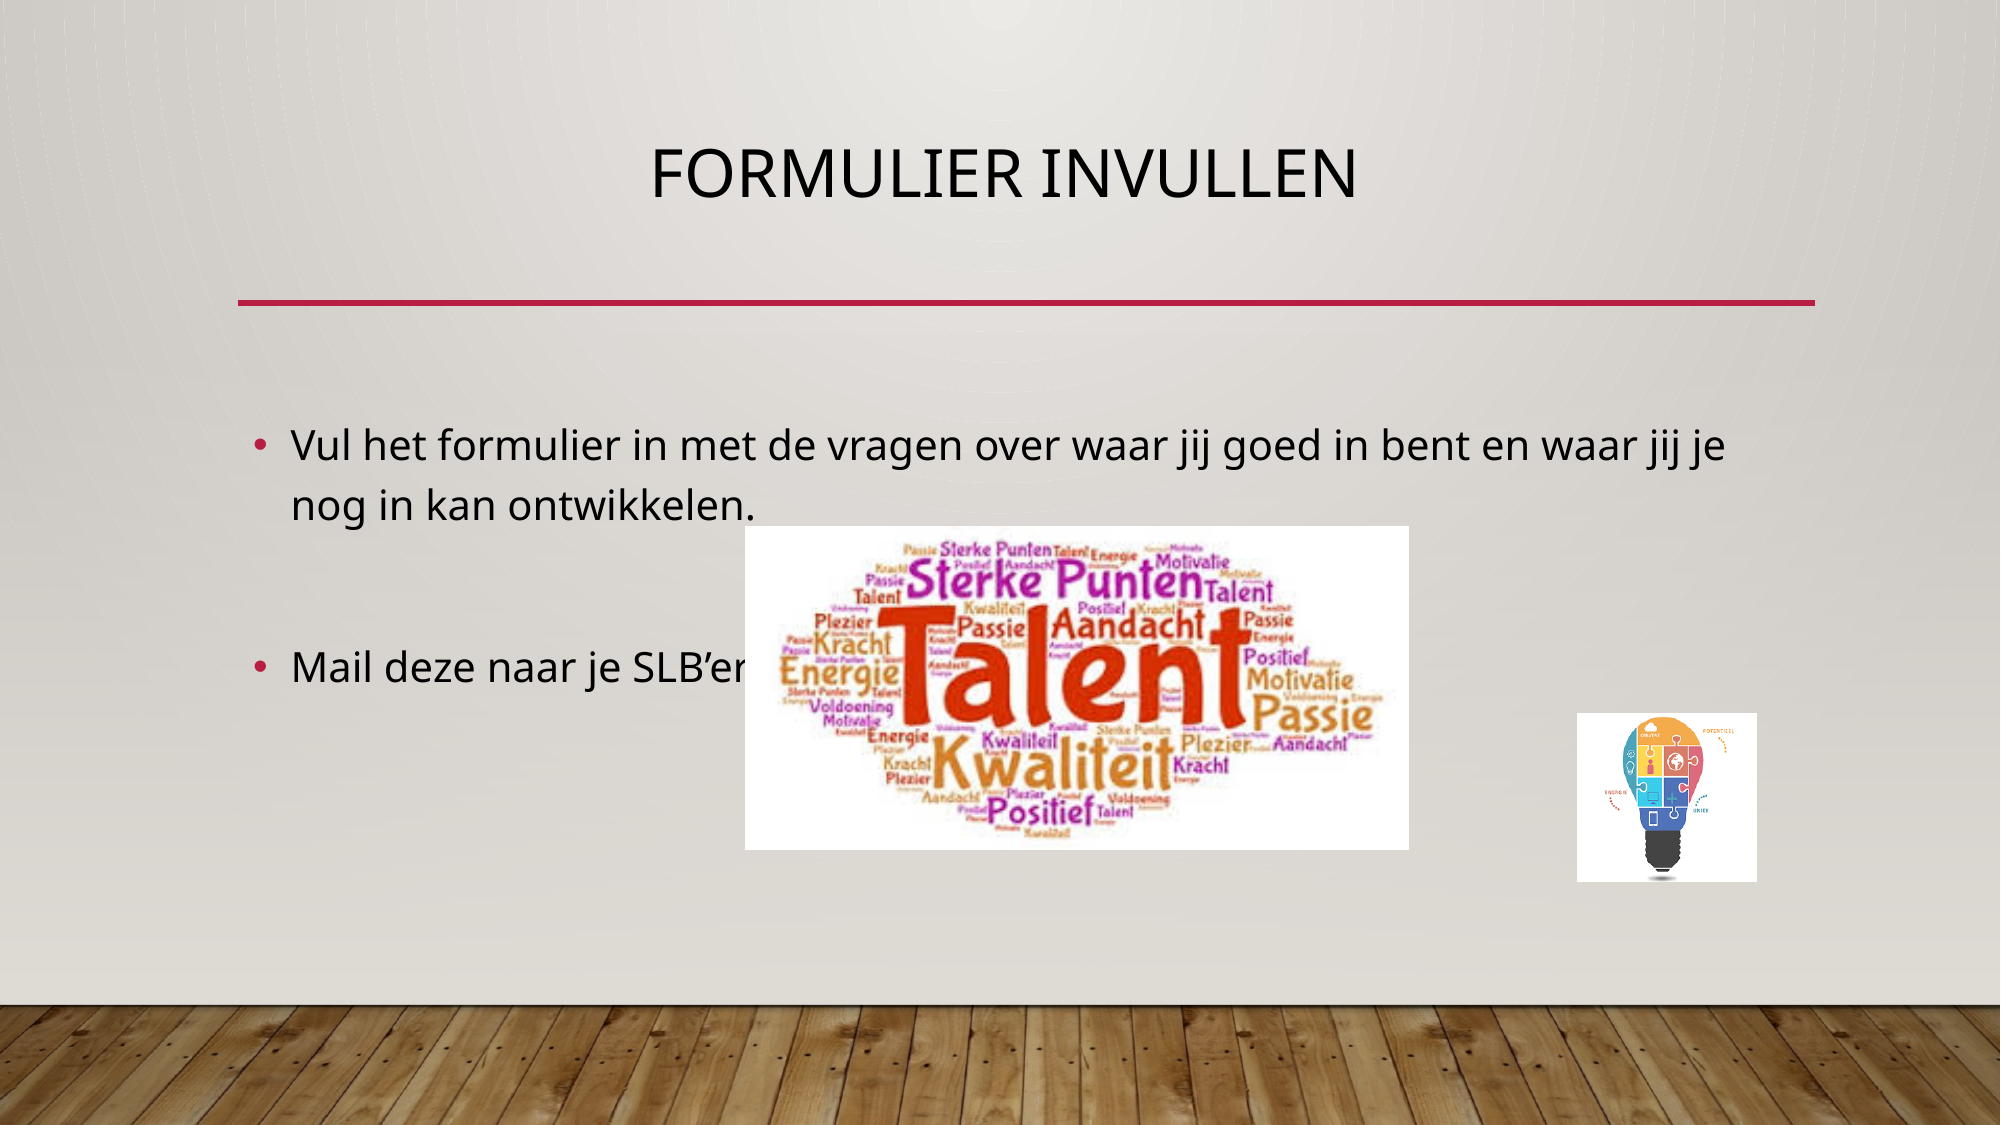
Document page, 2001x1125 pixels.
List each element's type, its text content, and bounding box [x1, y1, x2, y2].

title Formulier invullen [238, 131, 1814, 305]
list Vul het formulier in met de vragen over waar jij goed in bent en waar jij je nog in kan ontwikkelen. Mail deze naar je SLB’er [238, 330, 1814, 897]
picture [745, 526, 1409, 851]
picture [1576, 713, 1757, 882]
picture [0, 1005, 2000, 1125]
